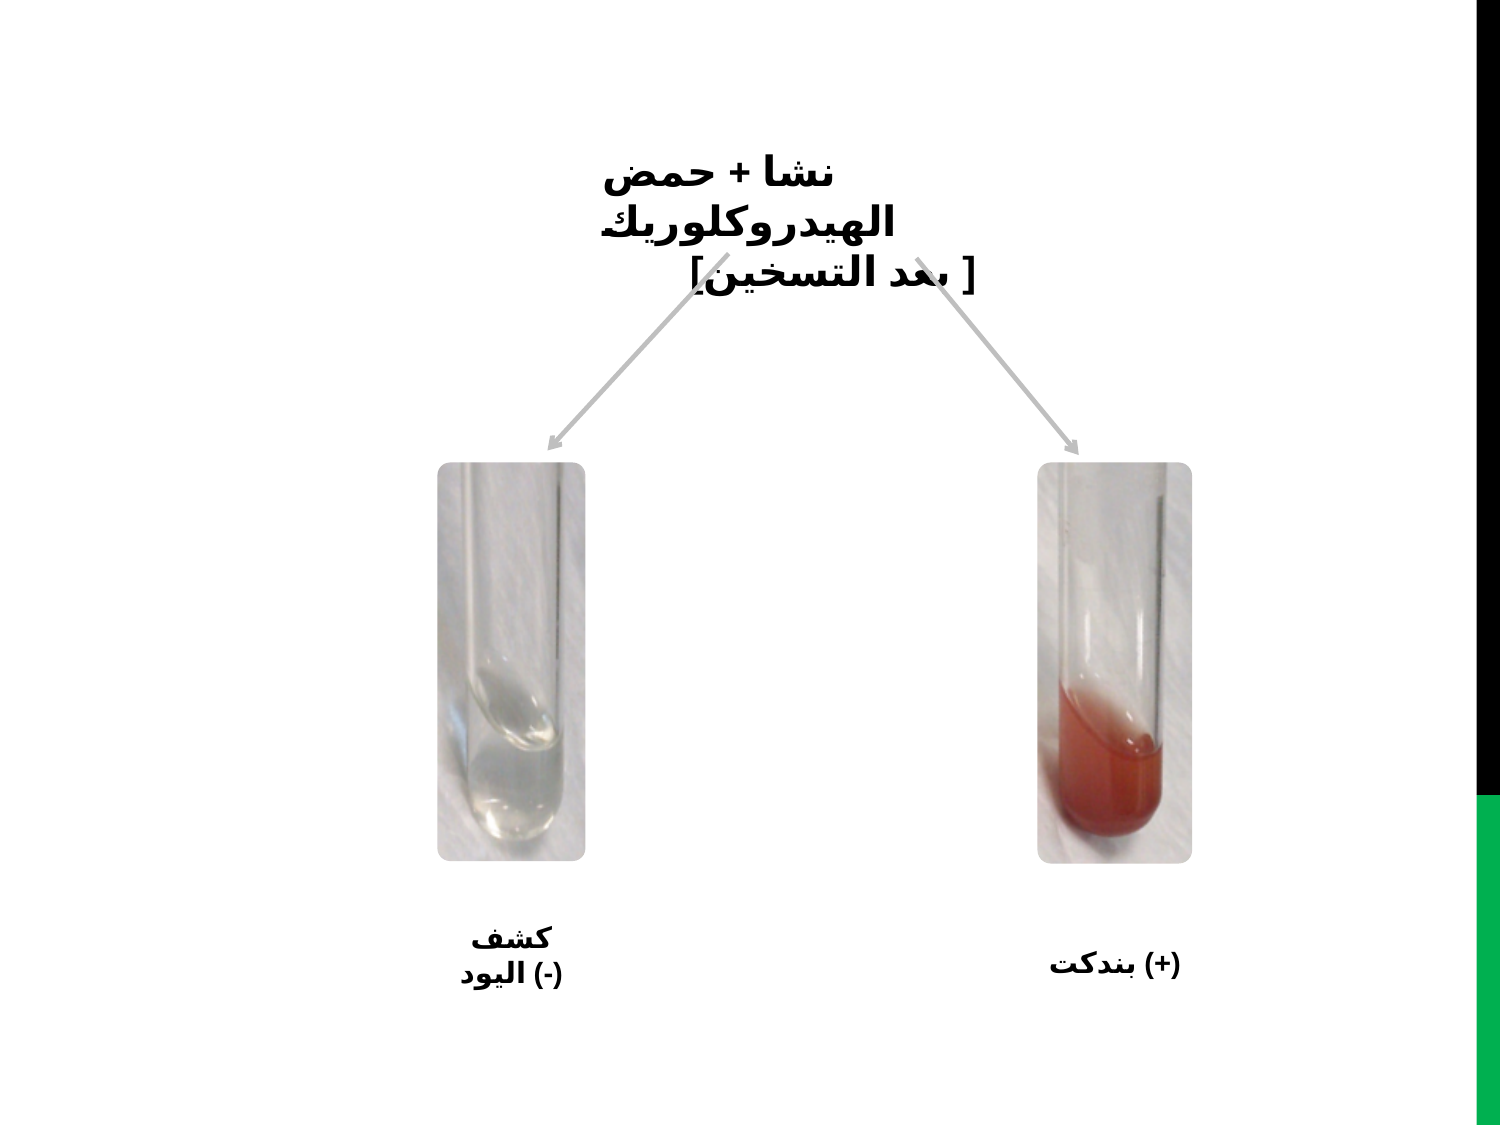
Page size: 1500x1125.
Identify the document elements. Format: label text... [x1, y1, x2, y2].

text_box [546, 253, 730, 451]
text_box بندكت (+) [1028, 937, 1201, 988]
picture [436, 461, 586, 862]
text_box كشف اليود (-) [425, 912, 598, 997]
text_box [915, 257, 1080, 456]
picture [1036, 461, 1193, 865]
text_box نشا + حمض الهيدروكلوريك [بعد التسخين ] [587, 137, 1079, 303]
